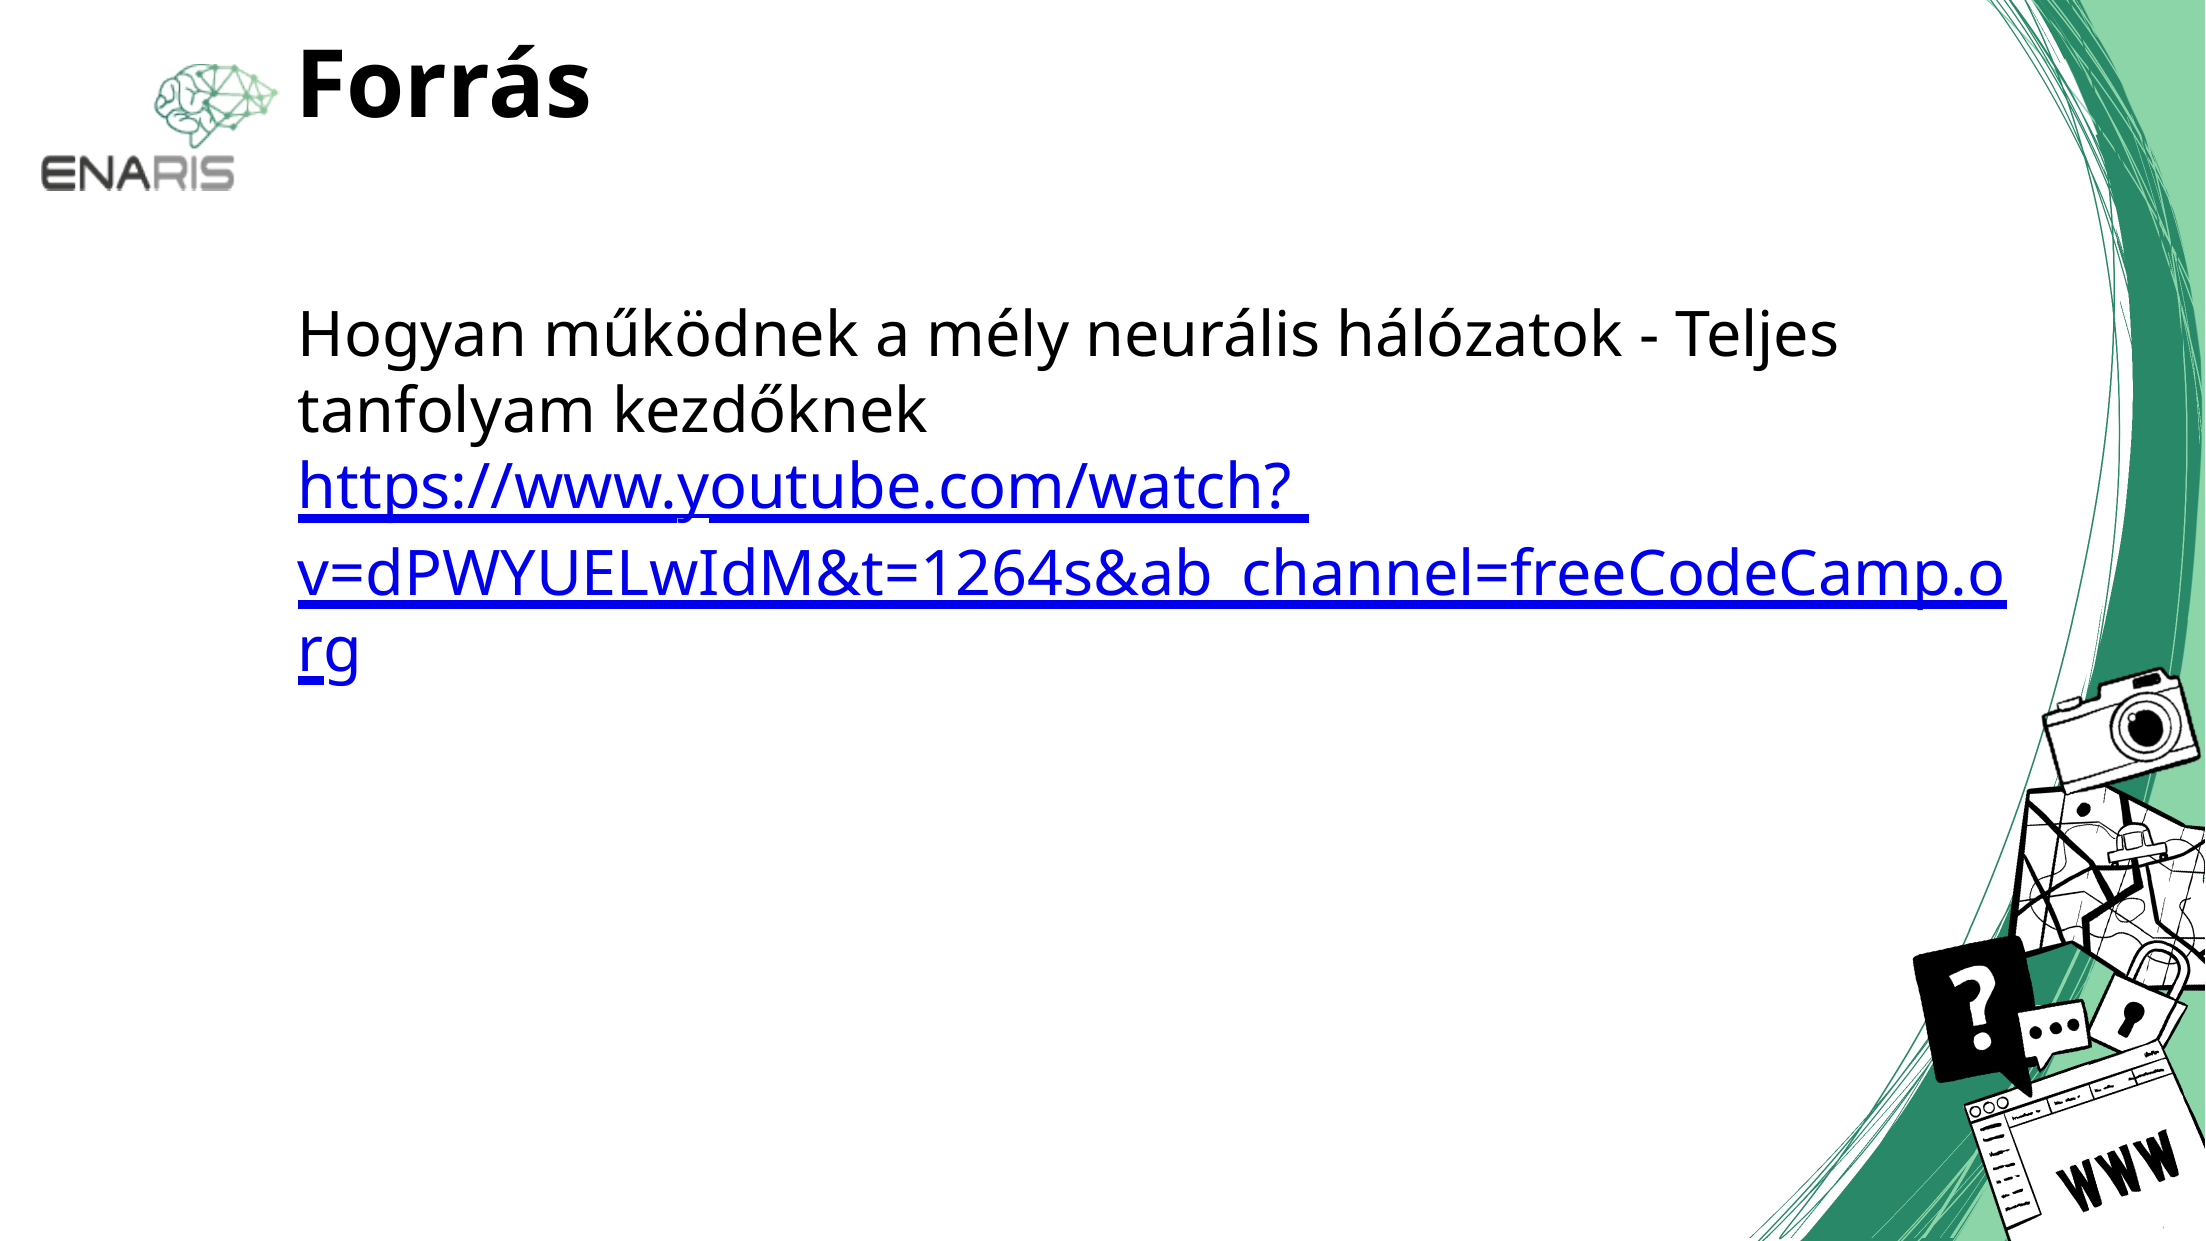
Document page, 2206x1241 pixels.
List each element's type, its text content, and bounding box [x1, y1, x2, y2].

text_box Hogyan működnek a mély neurális hálózatok - Teljes tanfolyam kezdőknek https://www.youtube.com/watch? v=dPWYUELwIdM&t=1264s&ab_channel=freeCodeCamp.org [295, 290, 2026, 685]
picture [450, 0, 2205, 1241]
title Forrás [295, 23, 2070, 138]
picture [41, 64, 280, 191]
